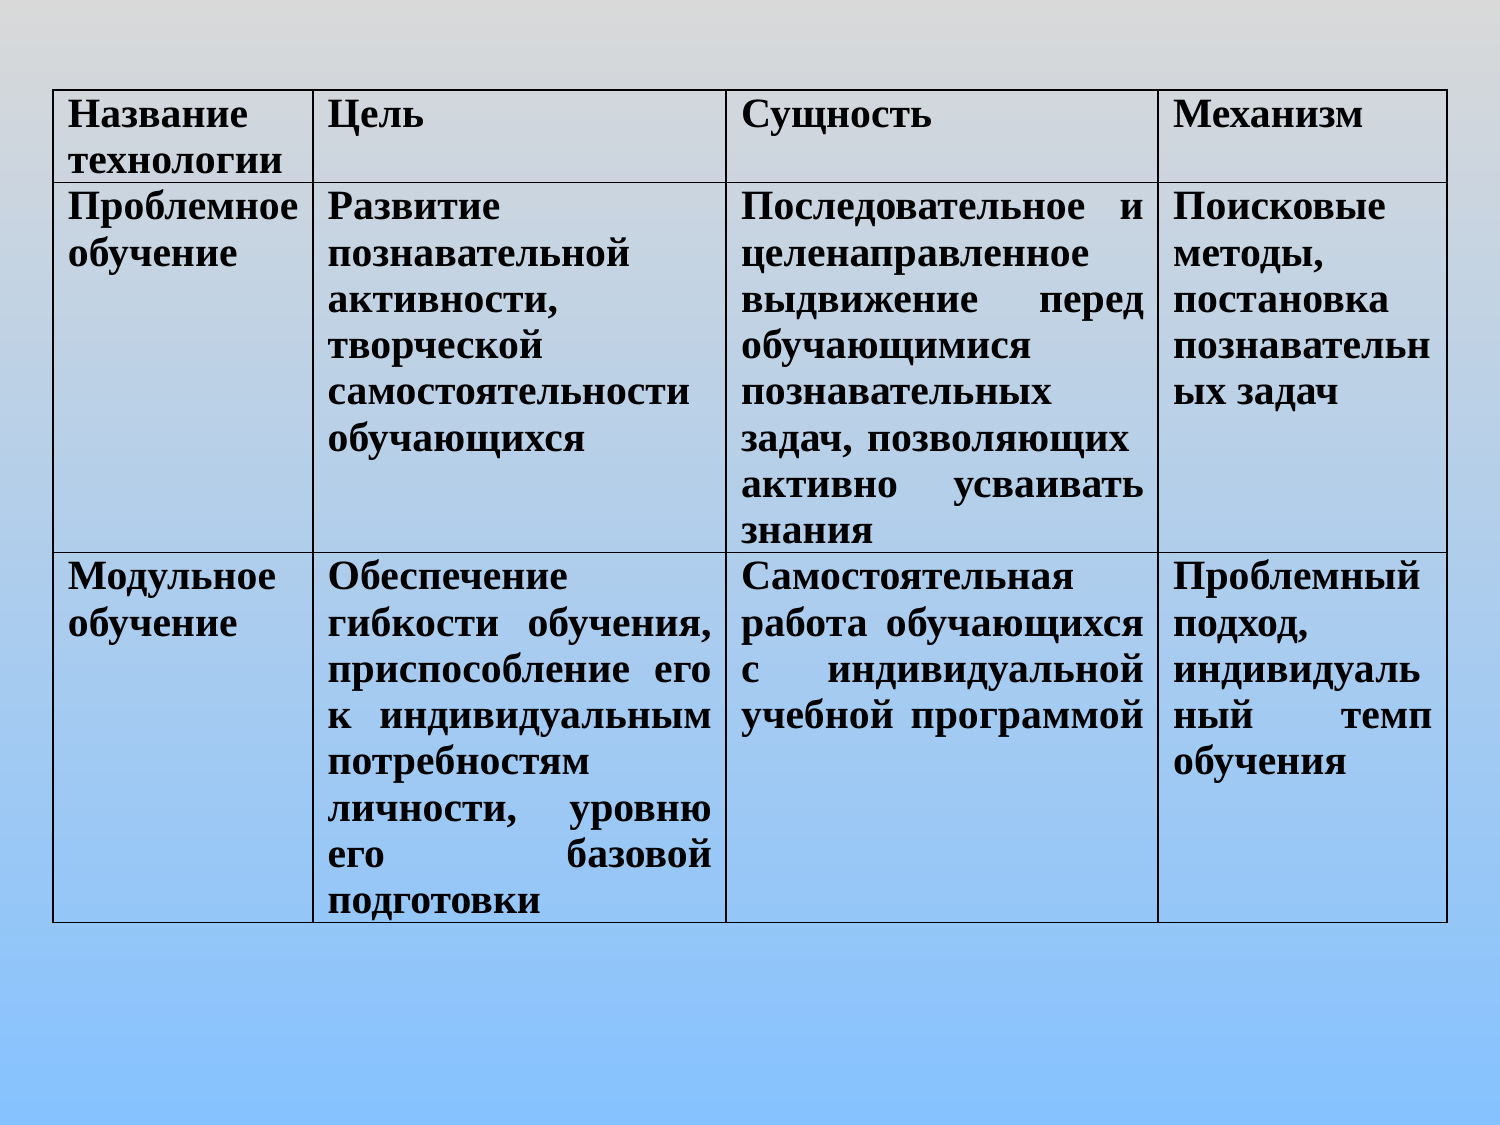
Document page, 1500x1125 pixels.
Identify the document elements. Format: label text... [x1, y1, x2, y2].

table_header Сущность [727, 91, 1157, 182]
table_cell Развитие познавательной активности, творческой самостоятельности обучающихся [314, 183, 725, 552]
table_header Название технологии [54, 91, 312, 182]
table_header Цель [314, 91, 725, 182]
table_cell Обеспечение гибкости обучения, приспособление его к индивидуальным потребностям личности, уровню его базовой подготовки [314, 553, 725, 922]
table_cell Последовательное и целенаправленное выдвижение перед обучающимися познавательных задач, позволяющих активно усваивать знания [727, 183, 1157, 552]
table_cell Проблемное обучение [54, 183, 312, 552]
table_header Механизм [1159, 91, 1446, 182]
table_cell Проблемный подход, индивидуальный темп обучения [1159, 553, 1446, 922]
table_cell Поисковые методы, постановка познавательных задач [1159, 183, 1446, 552]
table_cell Самостоятельная работа обучающихся с индивидуальной учебной программой [727, 553, 1157, 922]
table_cell Модульное обучение [54, 553, 312, 922]
